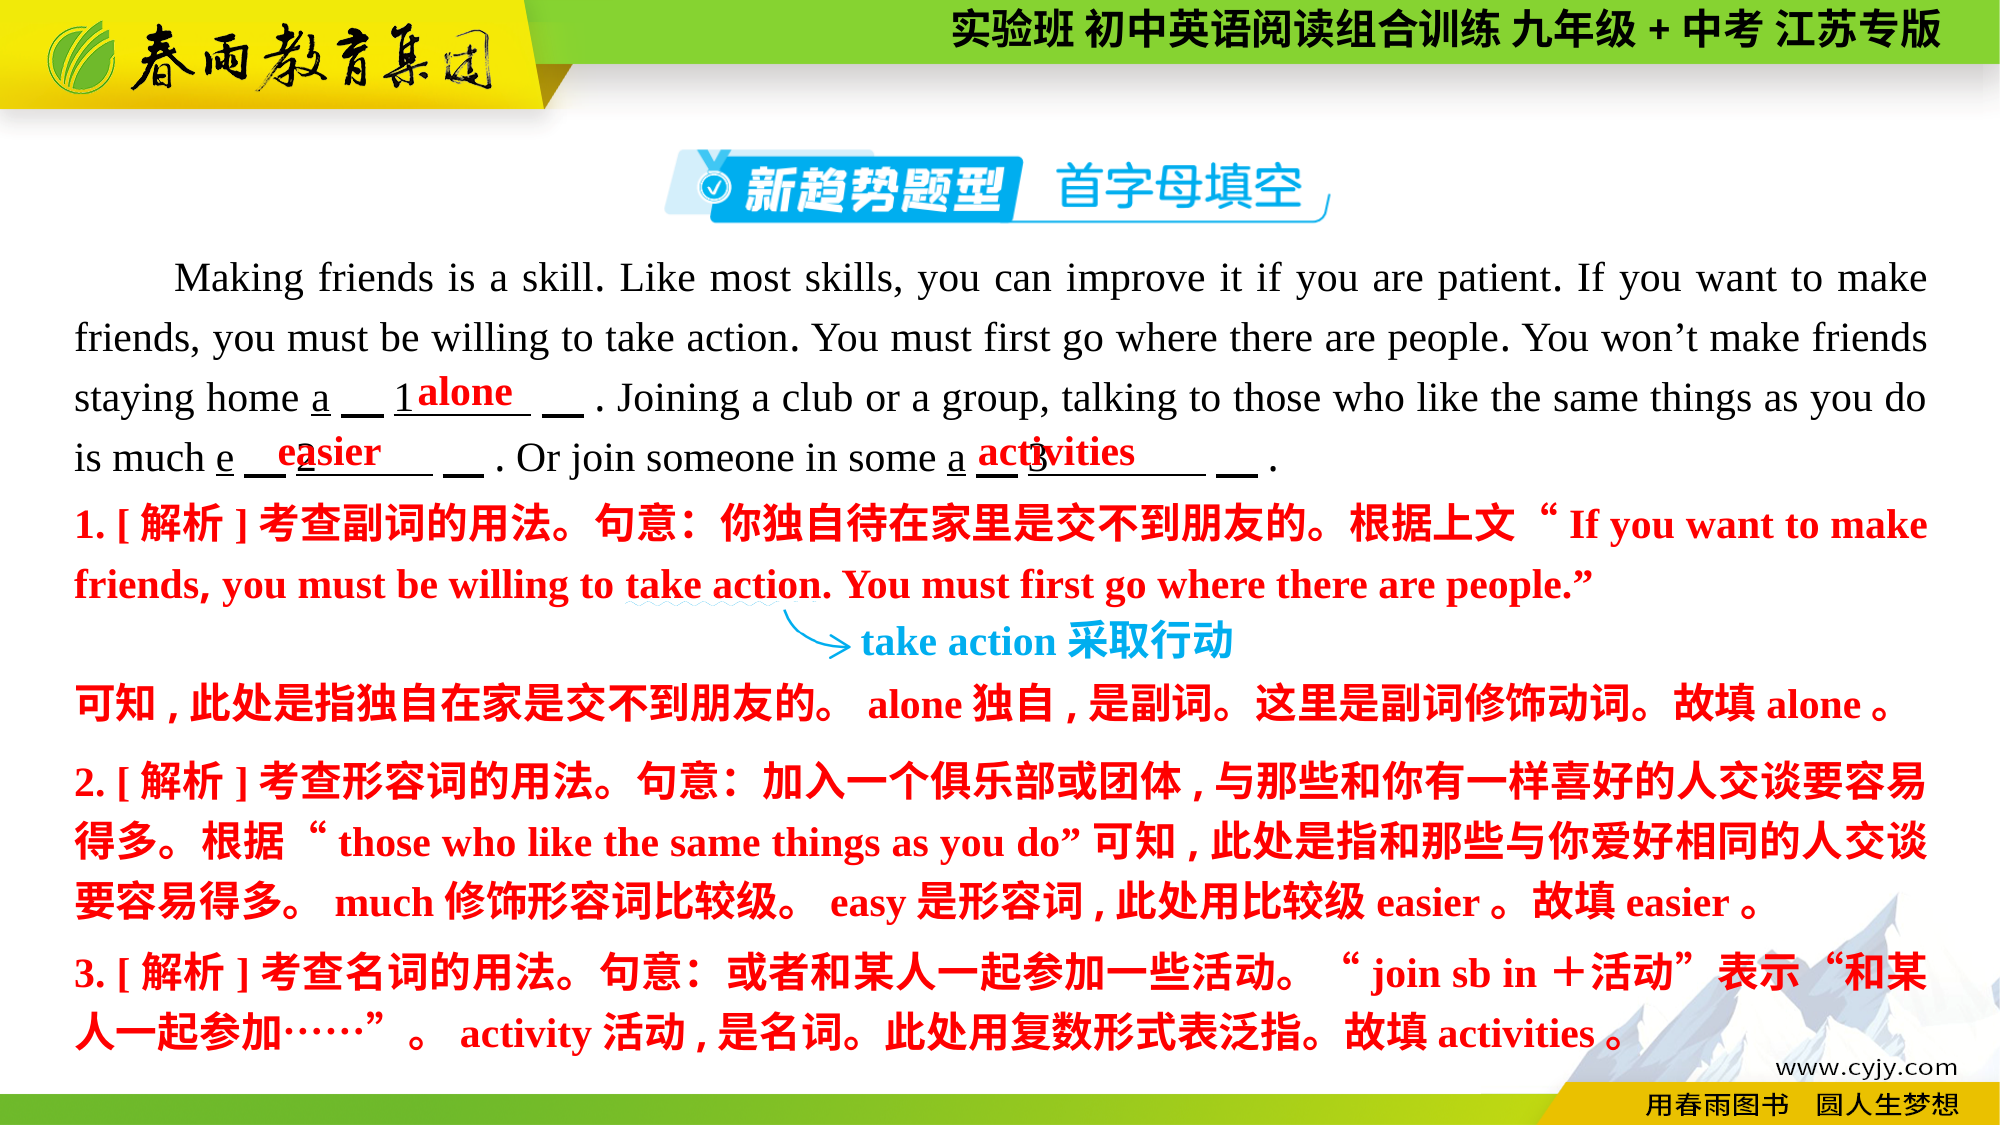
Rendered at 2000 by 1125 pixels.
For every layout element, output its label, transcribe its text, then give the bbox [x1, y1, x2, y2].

text_box alone [402, 356, 528, 422]
text_box 1. [解析]考查副词的用法。句意：你独自待在家里是交不到朋友的。根据上文“If you want to make friends, you must be willing to take action. You must first go where there are people.” 可知,此处是指独自在家是交不到朋友的。alone独自,是副词。这里是副词修饰动词。故填alone。 [59, 479, 1944, 735]
text_box easier [262, 416, 397, 482]
text_box 3. [解析]考查名词的用法。句意：或者和某人一起参加一些活动。“join sb in＋活动”表示“和某人一起参加……”。activity活动,是名词。此处用复数形式表泛指。故填activities。 [59, 928, 1944, 1063]
text_box take action采取行动 [852, 606, 1249, 671]
list Making friends is a skill. Like most skills, you can improve it if you are patient. If you want to make friends, you must be willing to take action. You must first go where there are people. You won’t make friends staying home a 1 . Joining a club or a group, talking to those who like the same things as you do is much e 2 . Or join someone in some a 3 . [59, 232, 1944, 479]
picture [0, 0, 2000, 1125]
text_box 2. [解析]考查形容词的用法。句意：加入一个俱乐部或团体,与那些和你有一样喜好的人交谈要容易得多。根据“those who like the same things as you do”可知,此处是指和那些与你爱好相同的人交谈要容易得多。much修饰形容词比较级。easy是形容词,此处用比较级easier。故填easier。 [59, 737, 1944, 928]
text_box activities [963, 416, 1151, 482]
